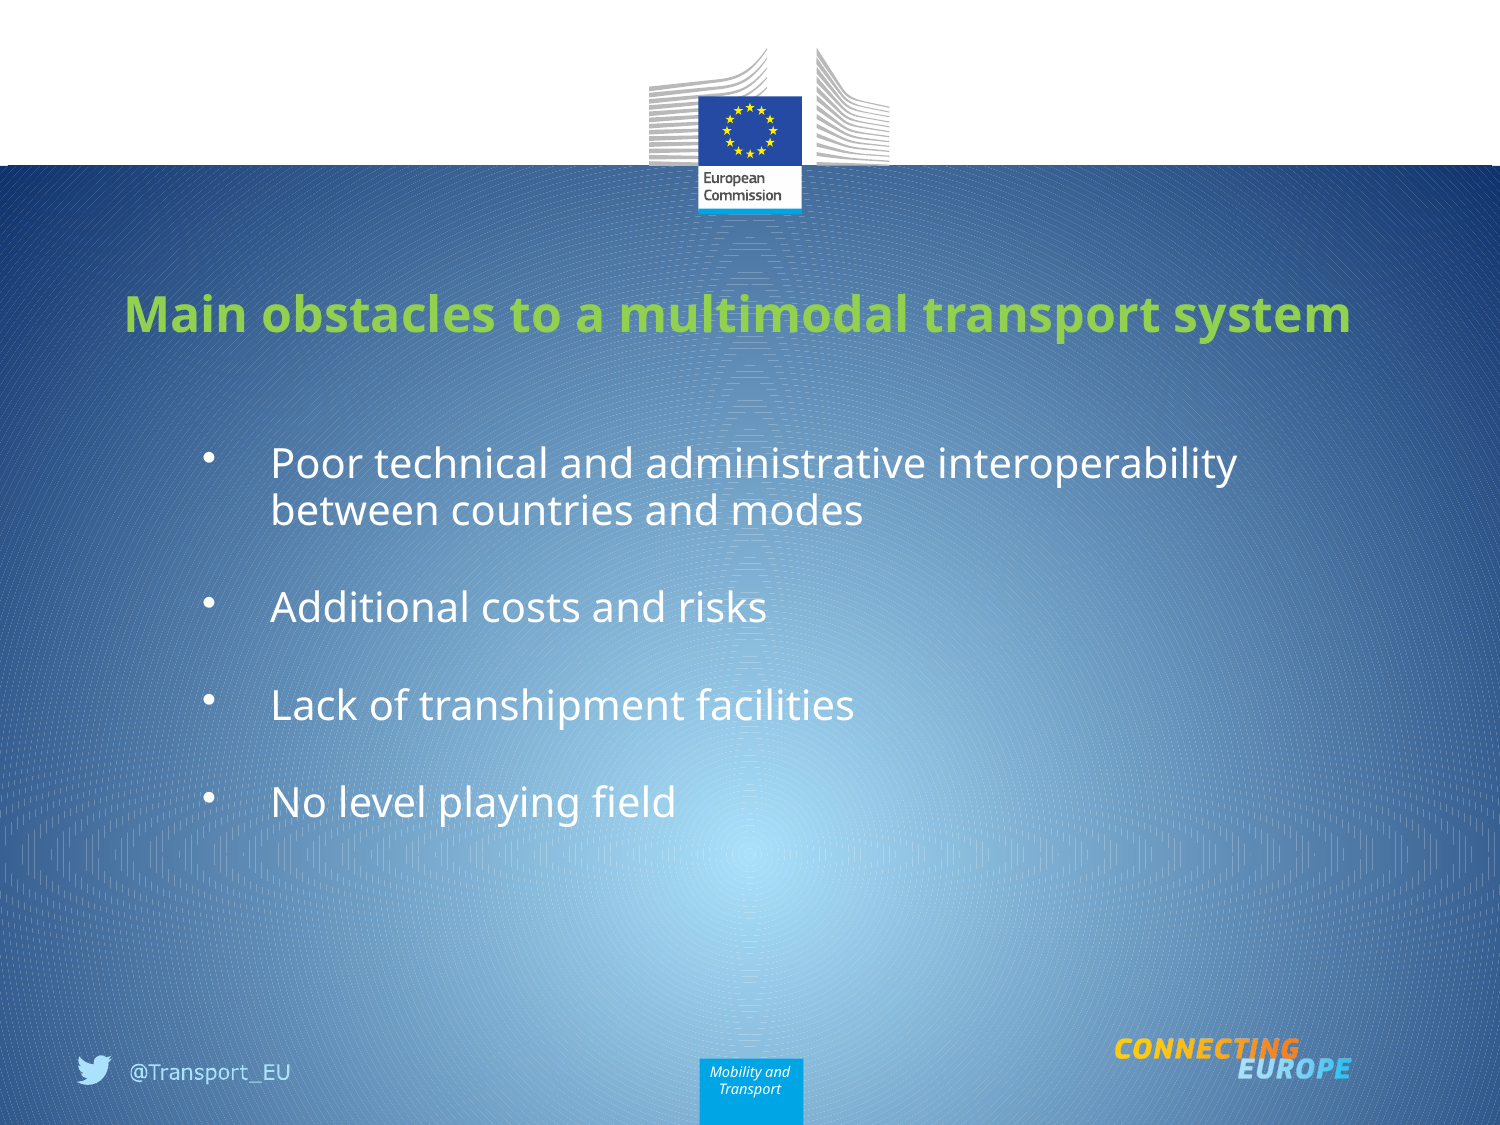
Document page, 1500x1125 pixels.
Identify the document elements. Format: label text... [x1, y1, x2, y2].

list Poor technical and administrative interoperability between countries and modes Additional costs and risks Lack of transhipment facilities No level playing field [112, 432, 1317, 965]
title Main obstacles to a multimodal transport system [41, 278, 1448, 456]
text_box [76, 1036, 1355, 1125]
